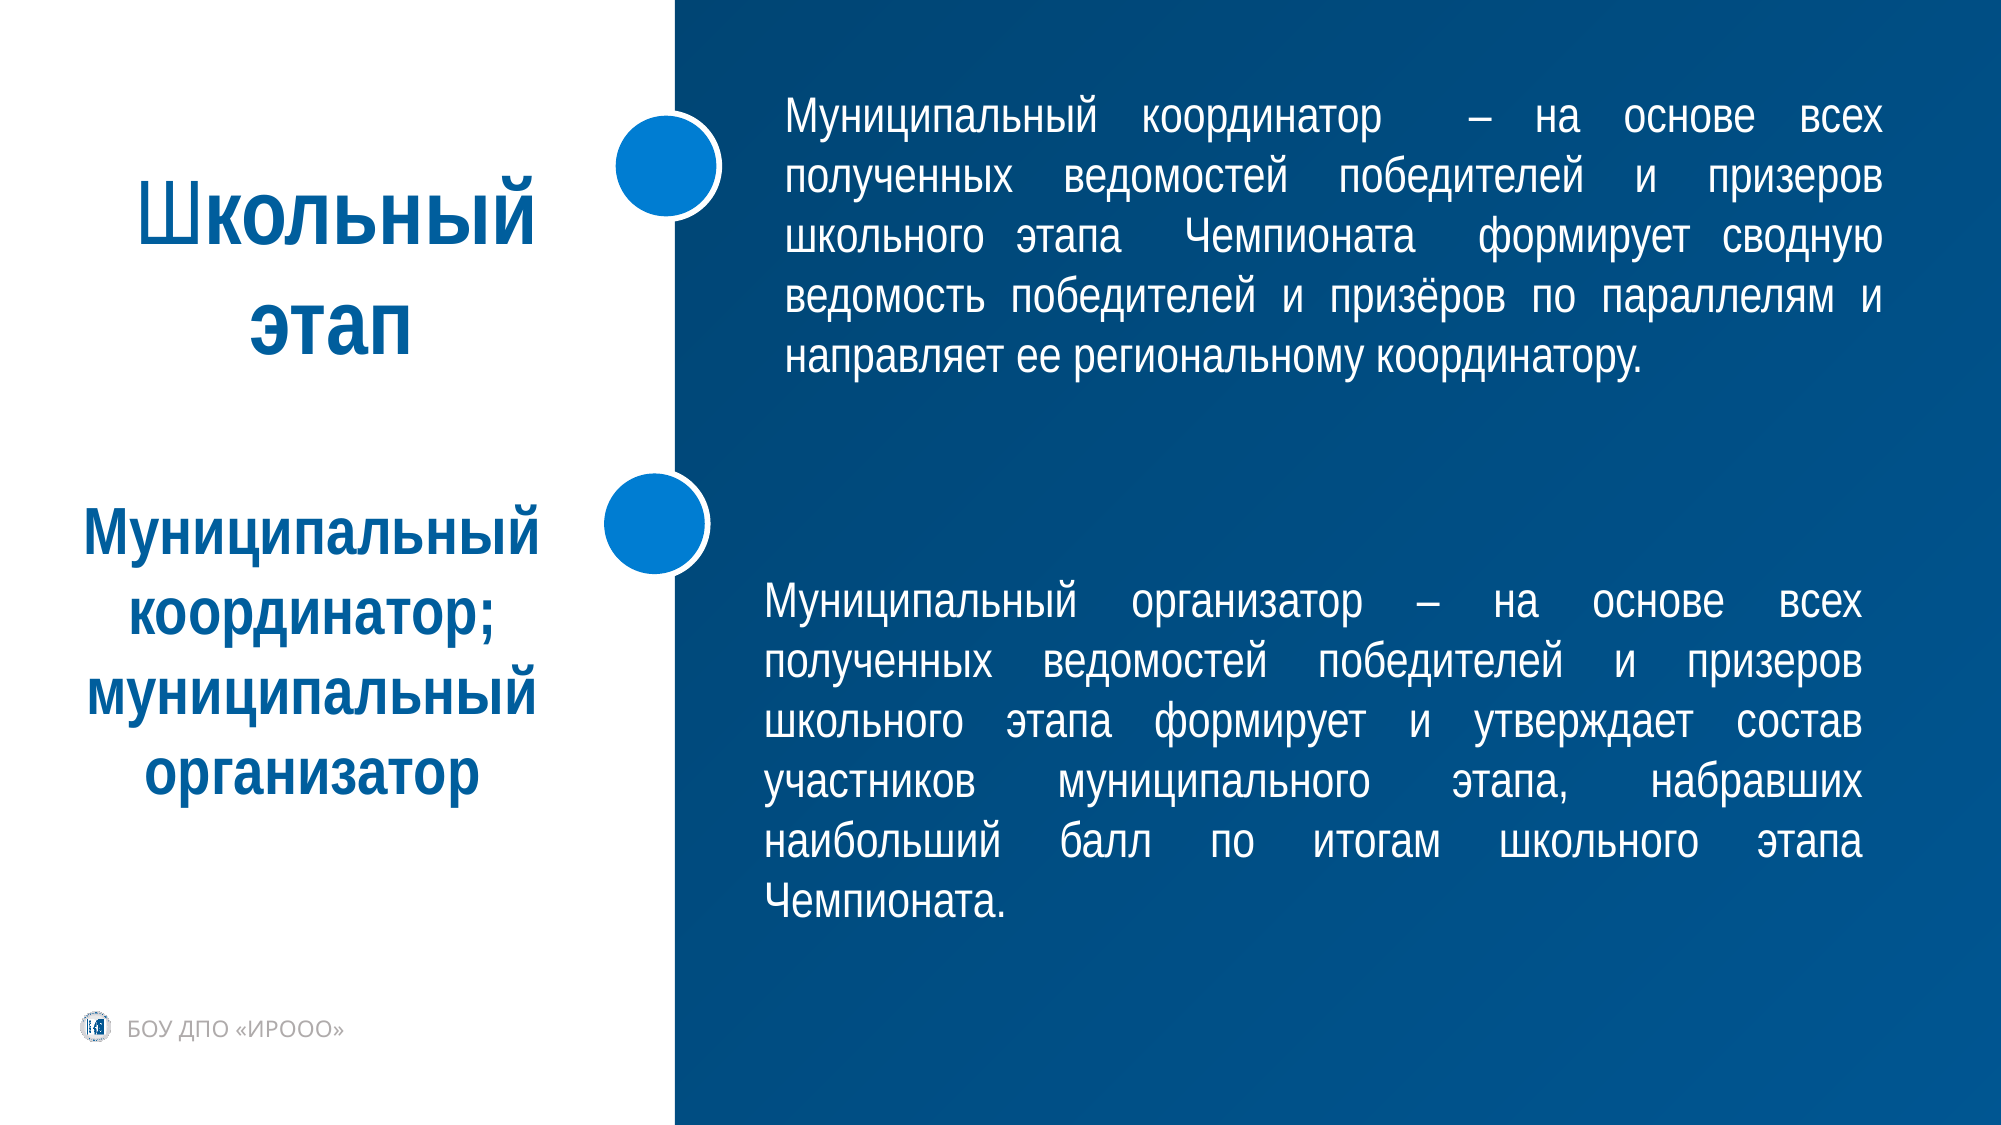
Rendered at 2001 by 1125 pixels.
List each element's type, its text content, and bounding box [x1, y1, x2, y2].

text_box [674, 0, 2000, 1125]
text_box Муниципальный организатор – на основе всех полученных ведомостей победителей и призеров школьного этапа формирует и утверждает состав участников муниципального этапа, набравших наибольший балл по итогам школьного этапа Чемпионата. [749, 560, 1879, 935]
text_box Муниципальный координатор – на основе всех полученных ведомостей победителей и призеров школьного этапа Чемпионата формирует сводную ведомость победителей и призёров по параллелям и направляет ее региональному координатору. [769, 75, 1899, 391]
picture [80, 1011, 111, 1042]
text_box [598, 467, 711, 580]
text_box Муниципальный координатор; муниципальный организатор [35, 480, 590, 815]
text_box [609, 109, 723, 223]
text_box Школьный этап [69, 145, 605, 380]
